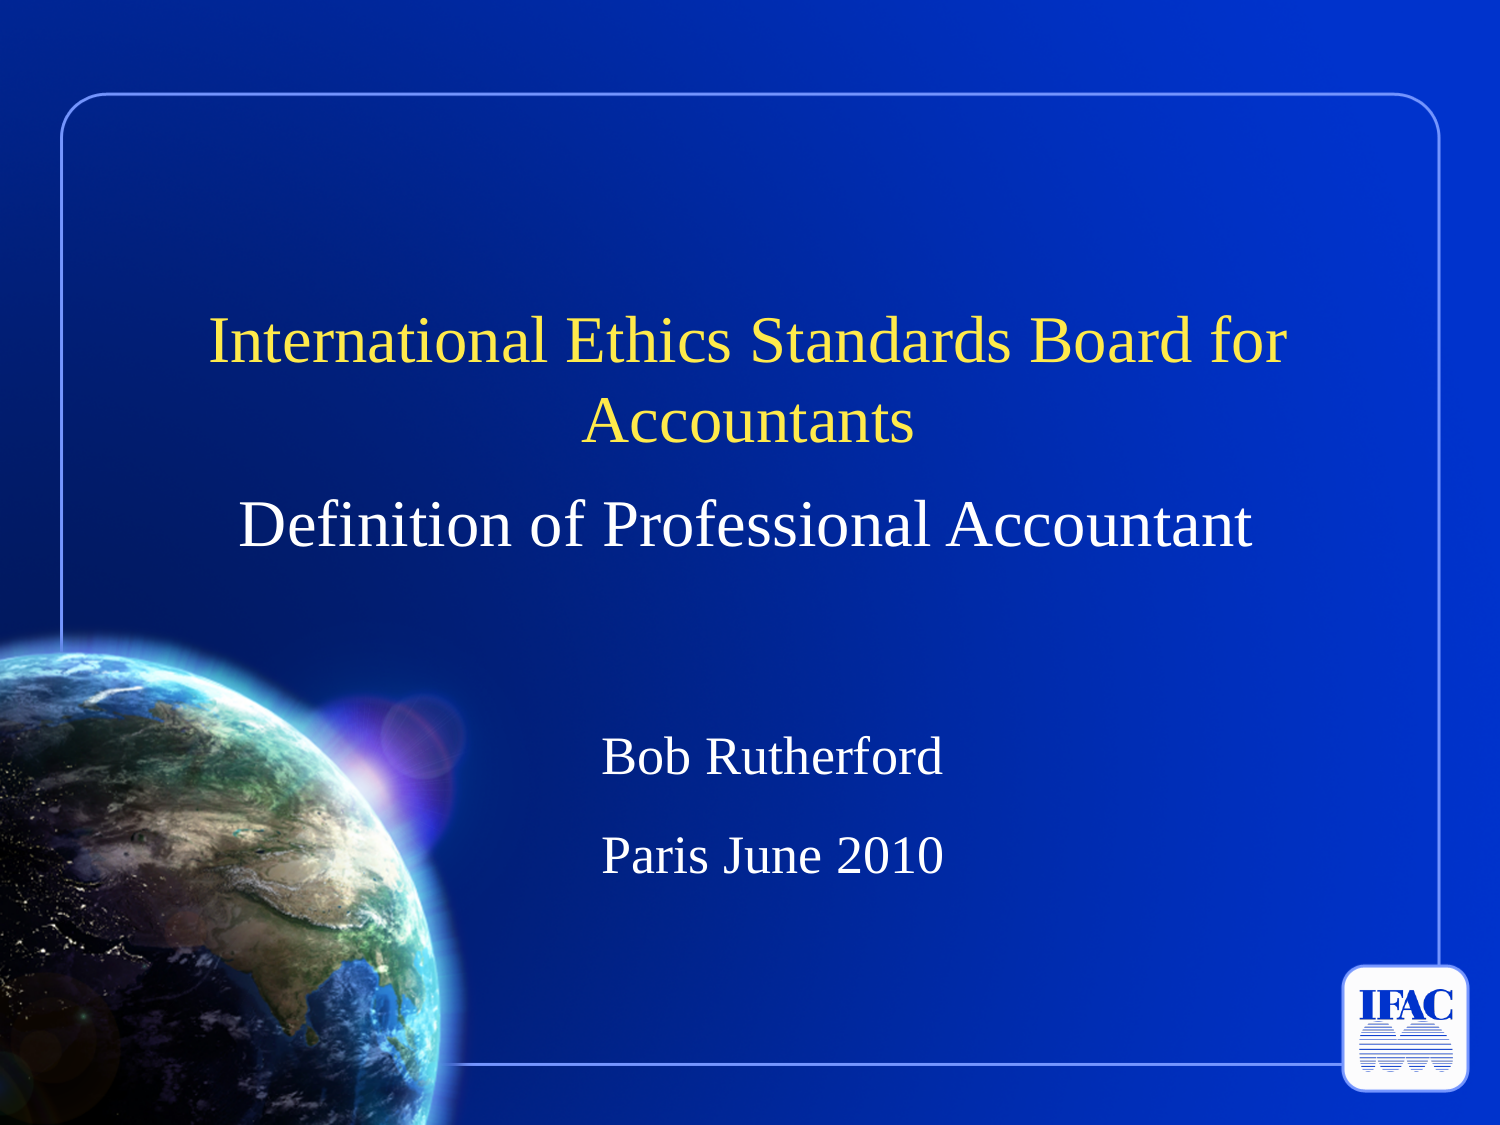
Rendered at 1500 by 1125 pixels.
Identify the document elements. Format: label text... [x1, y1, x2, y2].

list Bob Rutherford [586, 712, 1397, 803]
list Paris June 2010 [586, 811, 1397, 903]
list International Ethics Standards Board for Accountants [147, 288, 1351, 408]
picture [0, 0, 1500, 1125]
list Definition of Professional Accountant [70, 487, 1424, 603]
